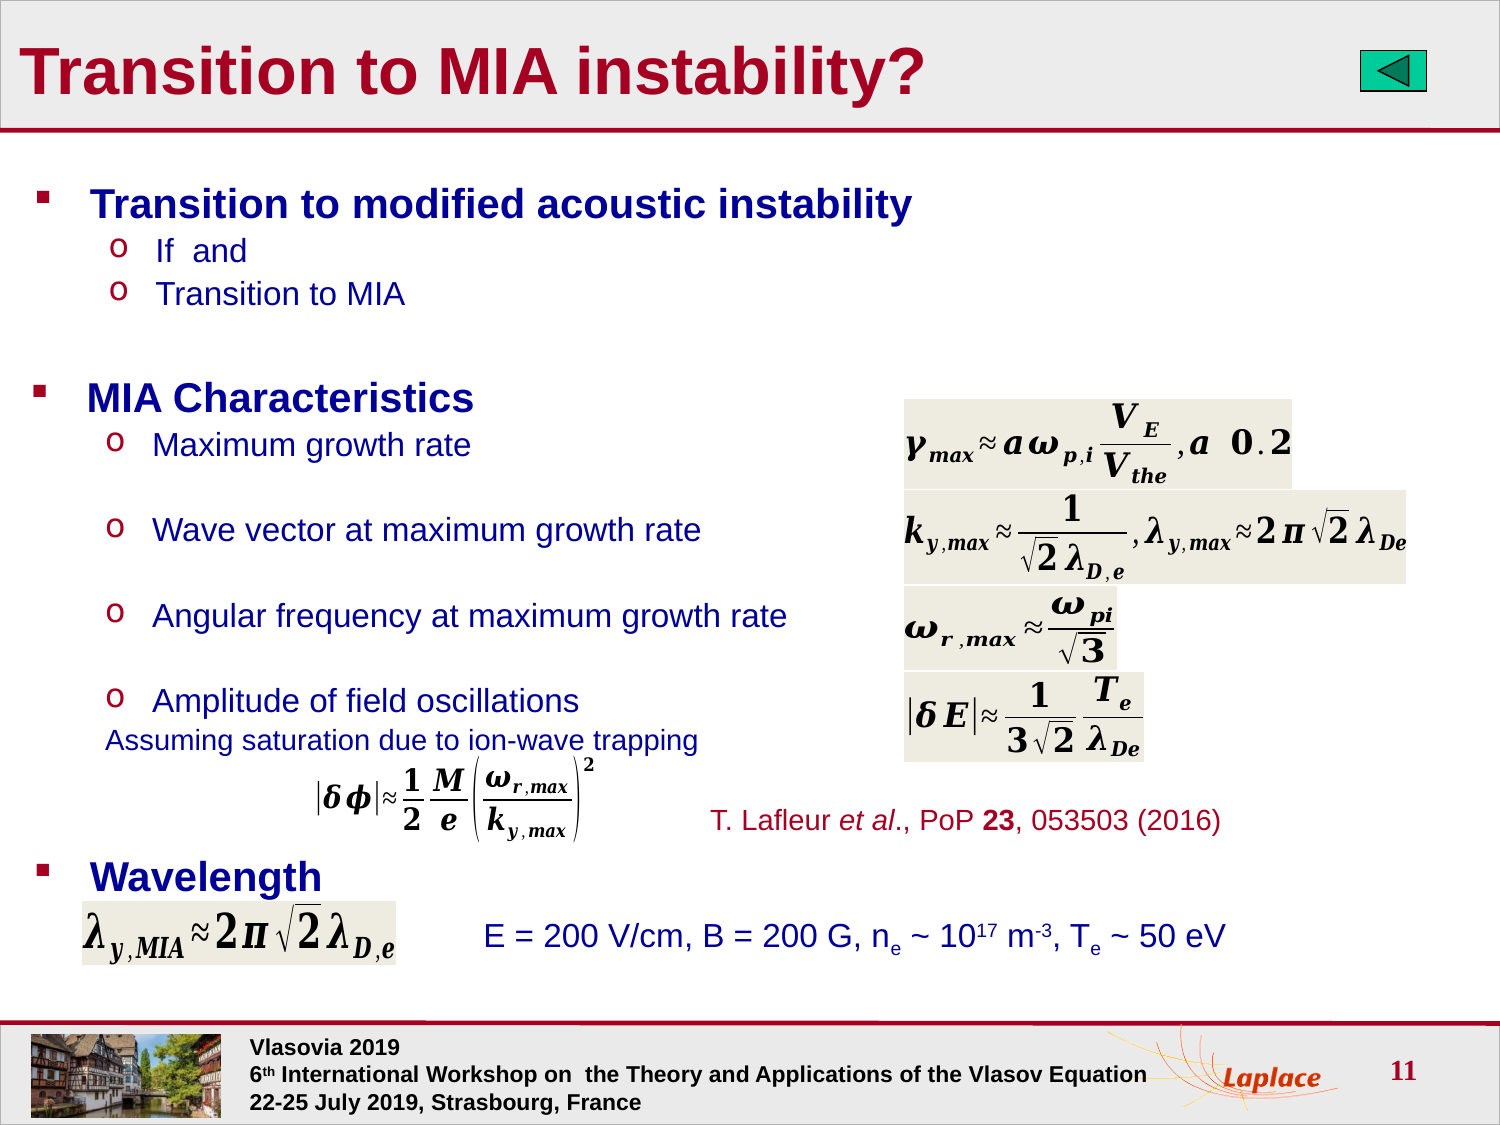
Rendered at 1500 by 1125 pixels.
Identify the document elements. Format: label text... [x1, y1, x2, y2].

picture [31, 1034, 221, 1118]
picture [1107, 1024, 1343, 1111]
text_box [0, 0, 1500, 130]
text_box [18, 847, 1482, 1021]
text_box [1360, 50, 1427, 92]
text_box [15, 368, 1479, 846]
title Transition to MIA instability? [4, 11, 1418, 125]
